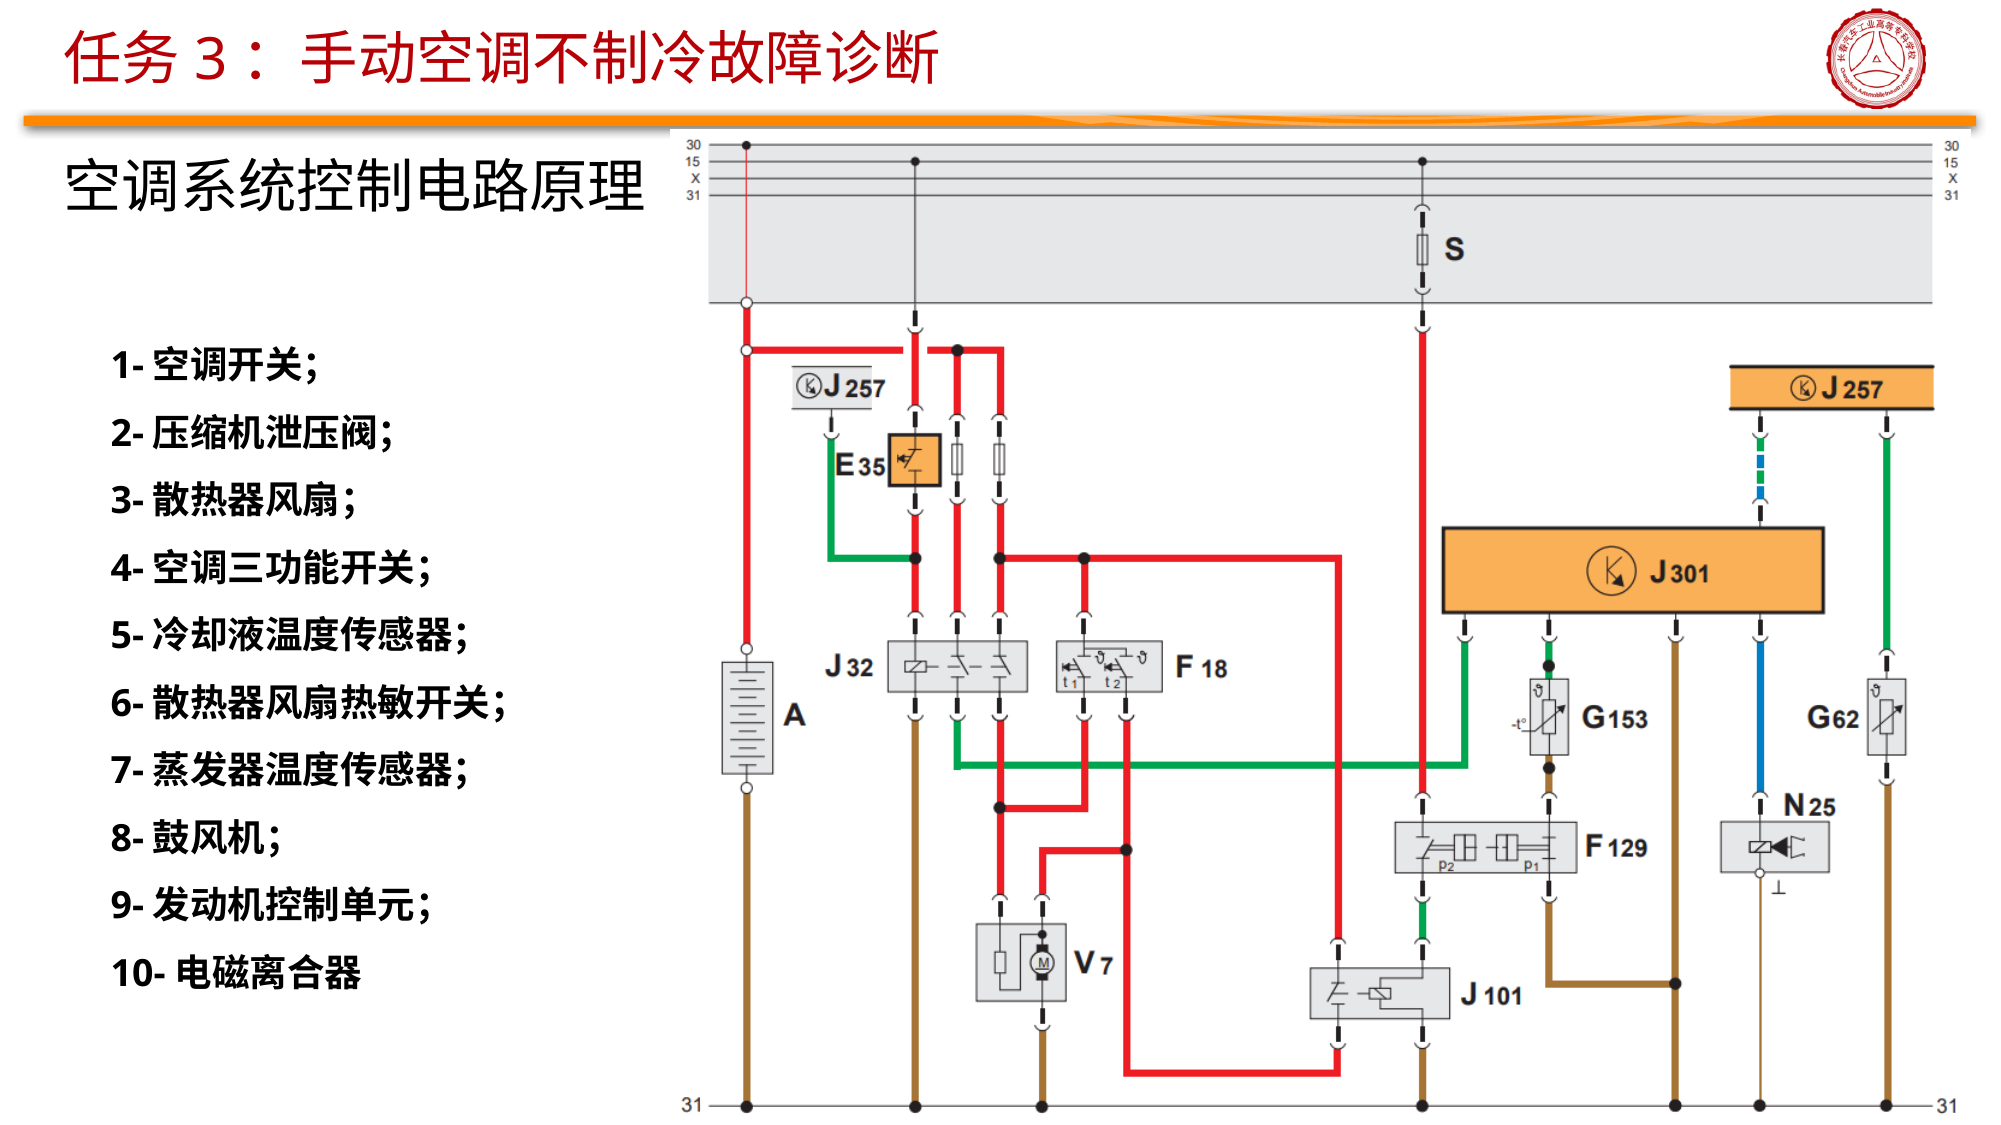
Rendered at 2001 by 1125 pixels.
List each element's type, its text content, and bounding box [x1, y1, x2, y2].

title 任务3：手动空调不制冷故障诊断 [49, 21, 1557, 121]
text_box 空调系统控制电路原理 [49, 142, 669, 227]
picture [669, 129, 1971, 1125]
picture [1826, 8, 1926, 109]
text_box 1-空调开关； 2-压缩机泄压阀； 3-散热器风扇； 4-空调三功能开关； 5-冷却液温度传感器； 6-散热器风扇热敏开关； 7-蒸发器温度传感器； 8-鼓风机； 9-发动机控制单元； 10-电磁离合器 [95, 311, 570, 1031]
